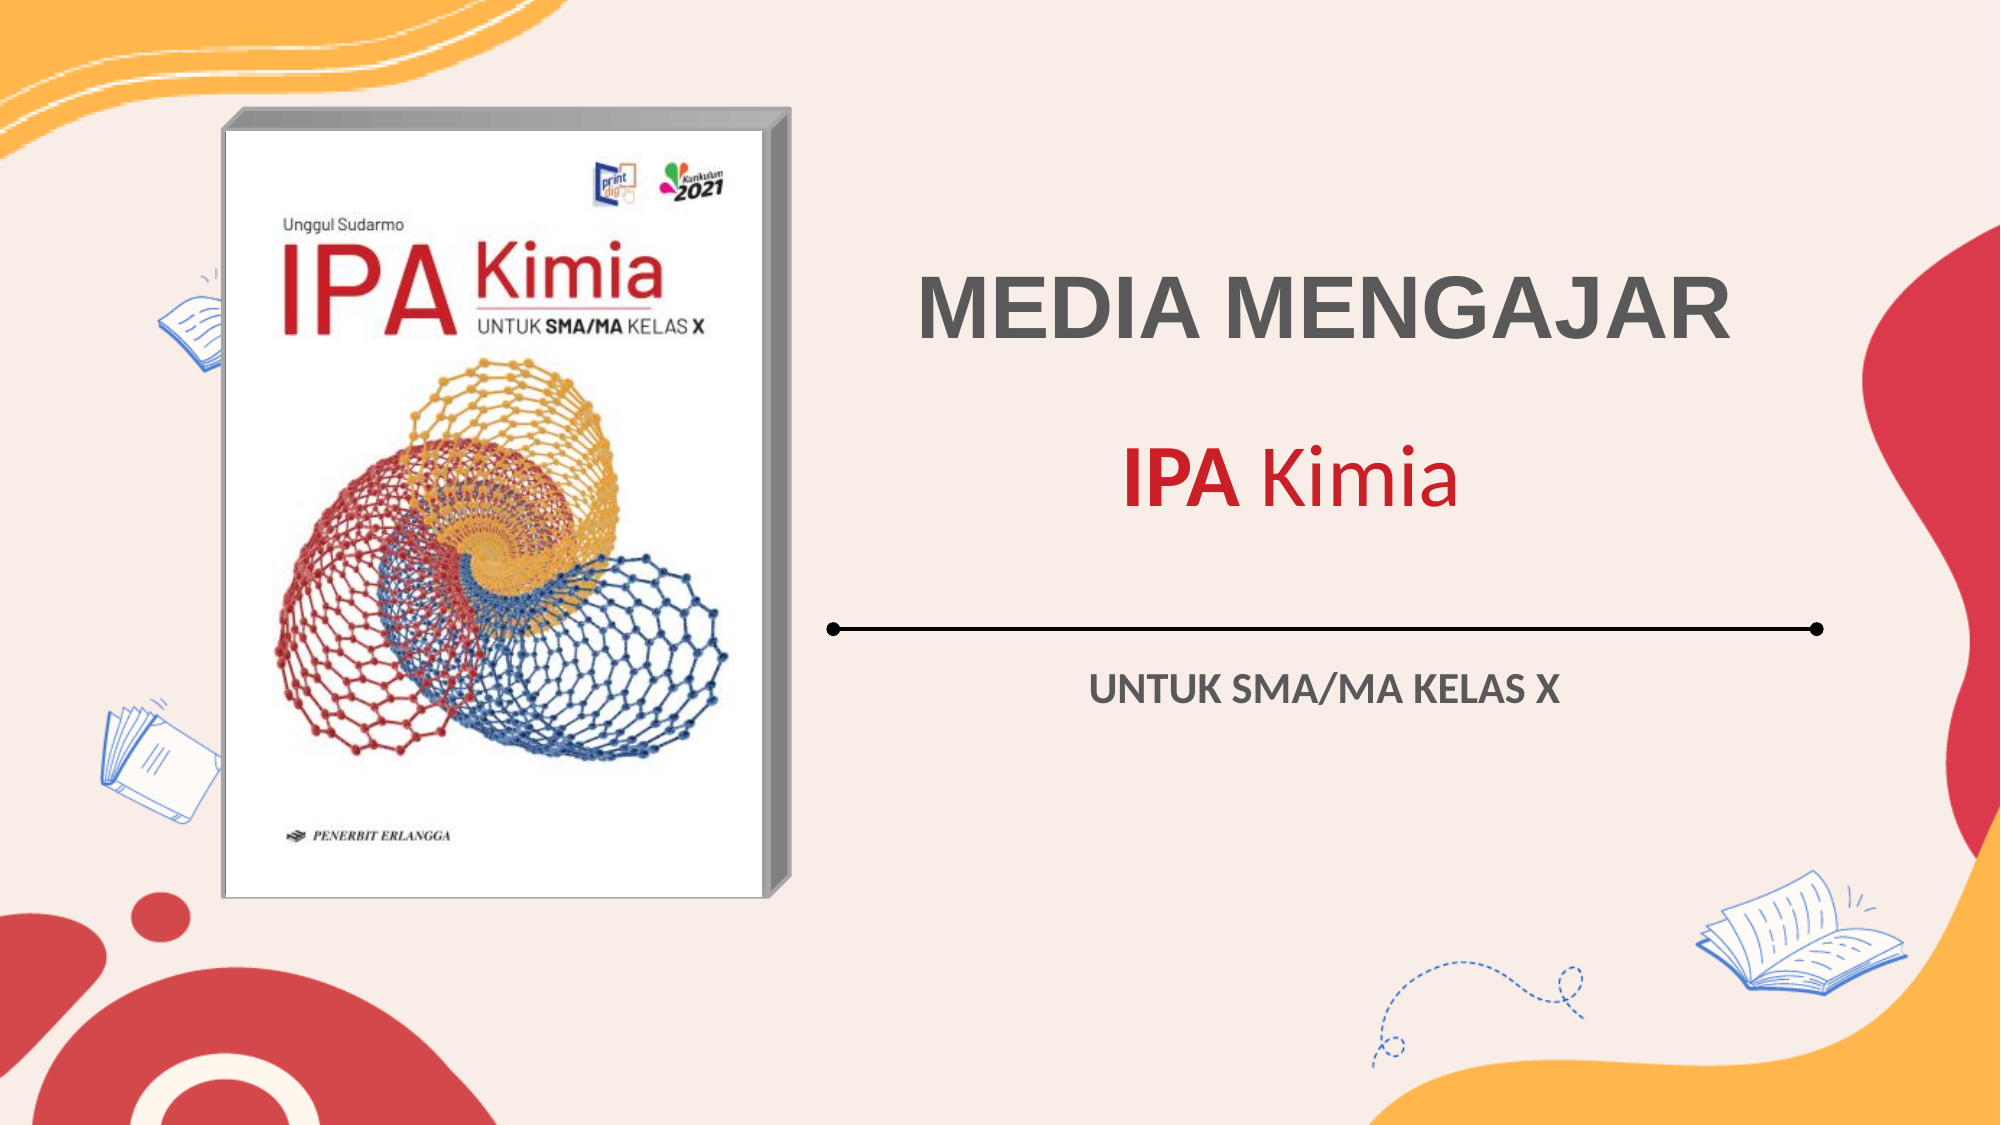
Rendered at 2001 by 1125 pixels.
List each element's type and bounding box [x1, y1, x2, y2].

picture [0, 0, 2000, 1125]
text_box [222, 108, 790, 897]
